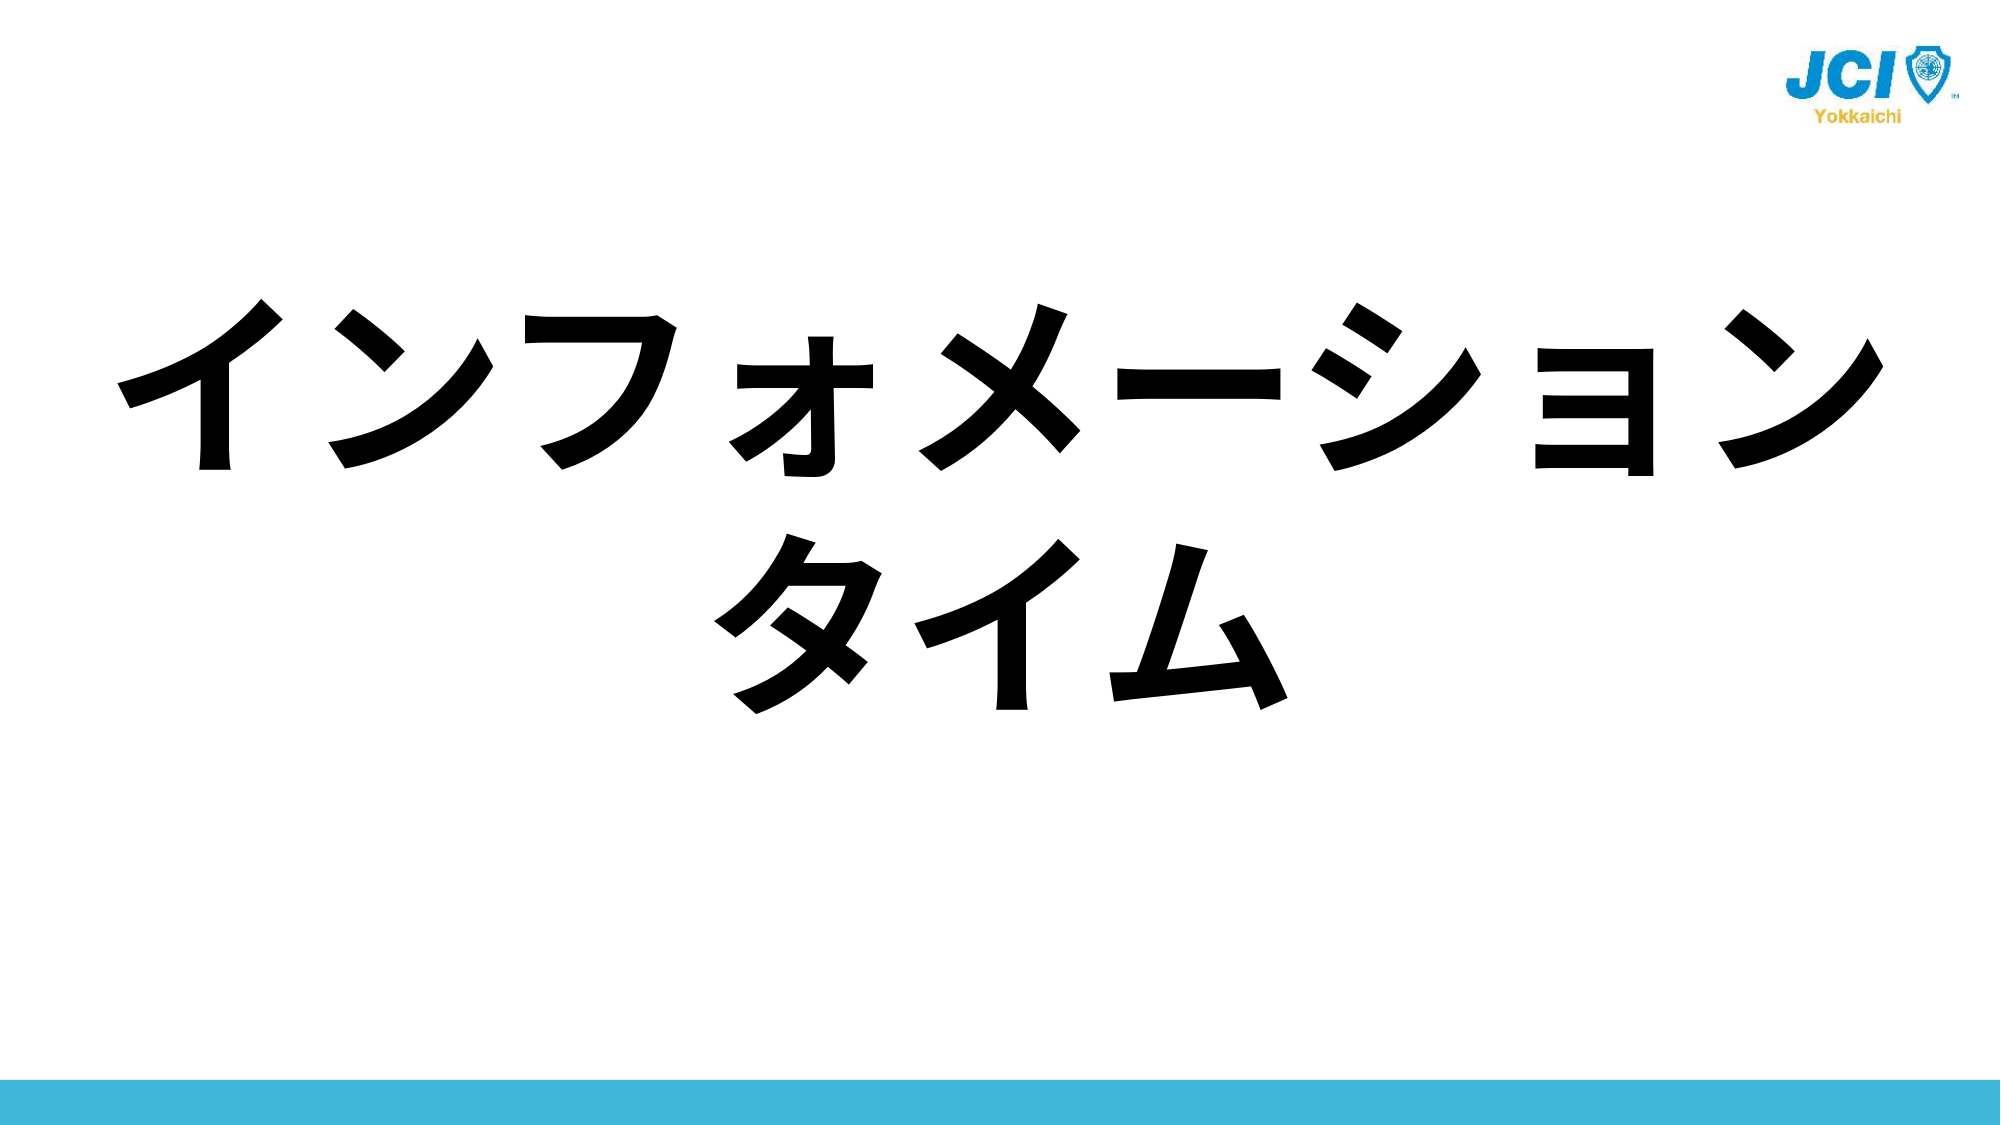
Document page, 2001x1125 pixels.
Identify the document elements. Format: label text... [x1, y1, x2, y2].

text_box インフォメーション タイム [0, 253, 2000, 749]
picture [1784, 45, 1961, 124]
